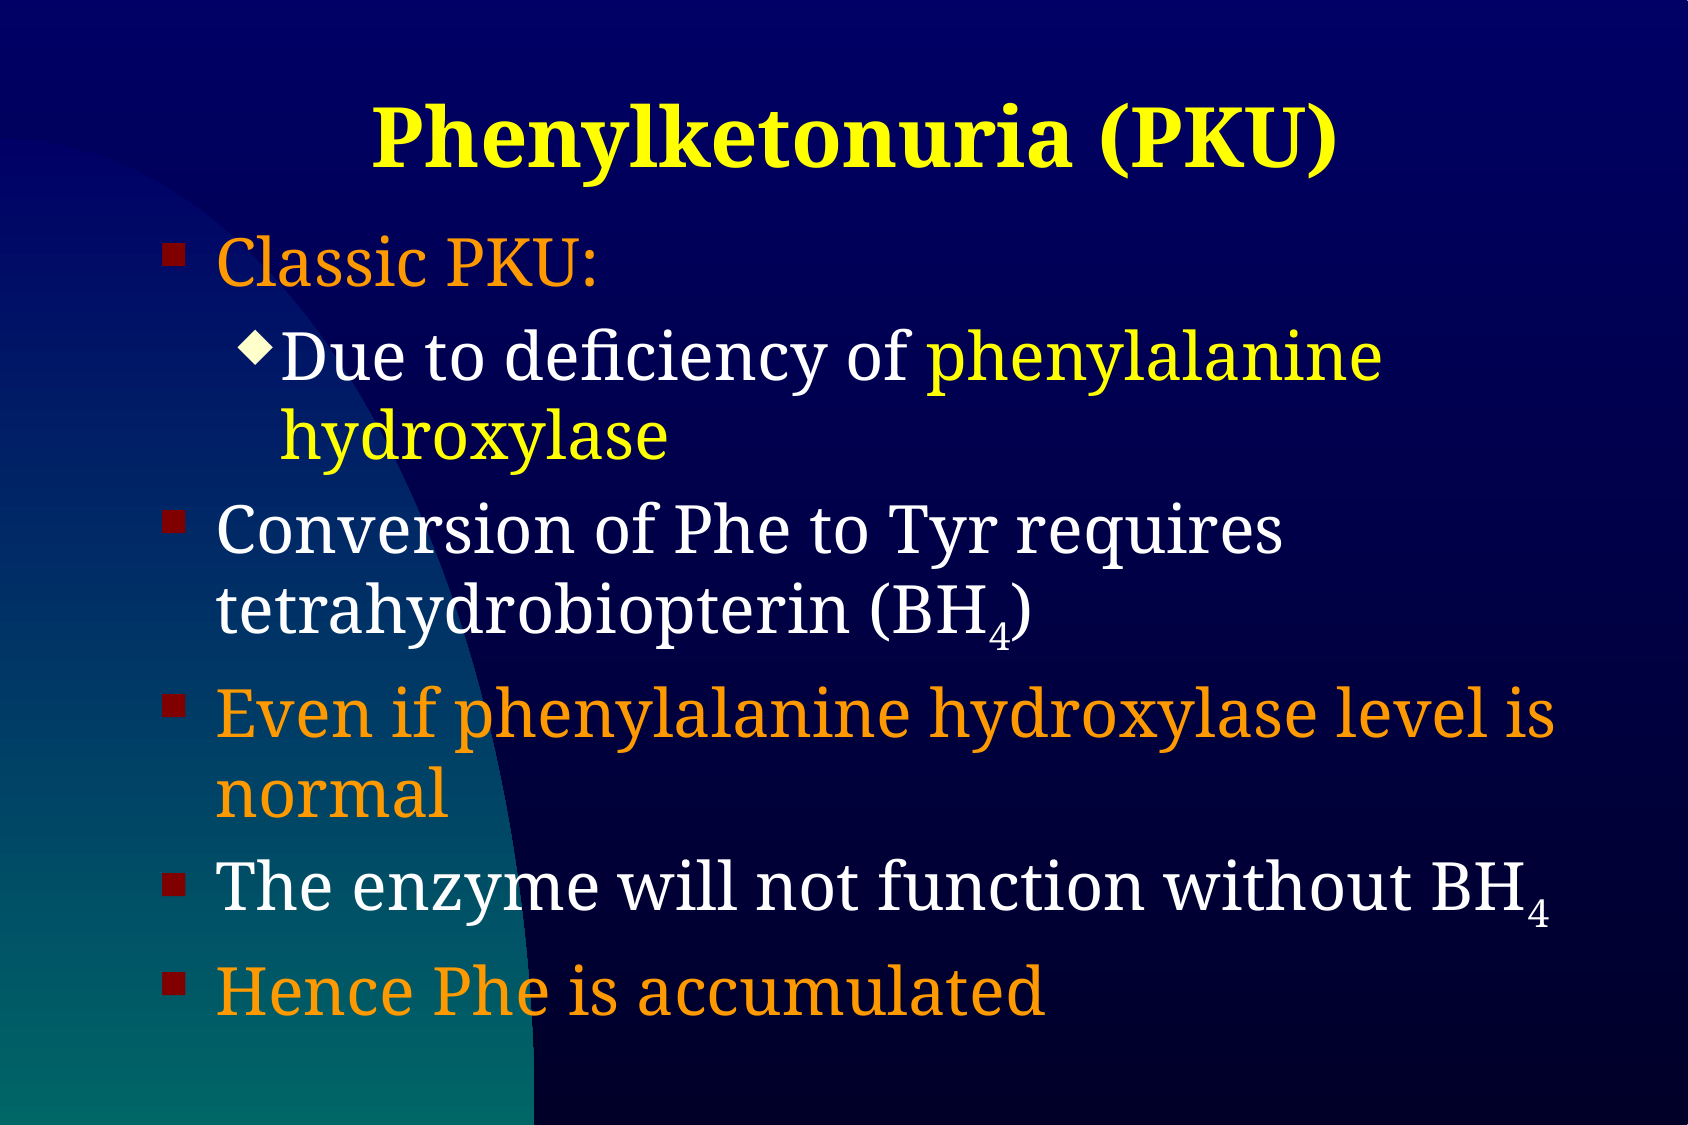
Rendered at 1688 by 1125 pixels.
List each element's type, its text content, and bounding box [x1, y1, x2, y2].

title Phenylketonuria (PKU) [181, 87, 1532, 205]
list Classic PKU: Due to deficiency of phenylalanine hydroxylase Conversion of Phe to Tyr requires tetrahydrobiopterin (BH4) Even if phenylalanine hydroxylase level is normal The enzyme will not function without BH4 Hence Phe is accumulated [143, 212, 1575, 1038]
